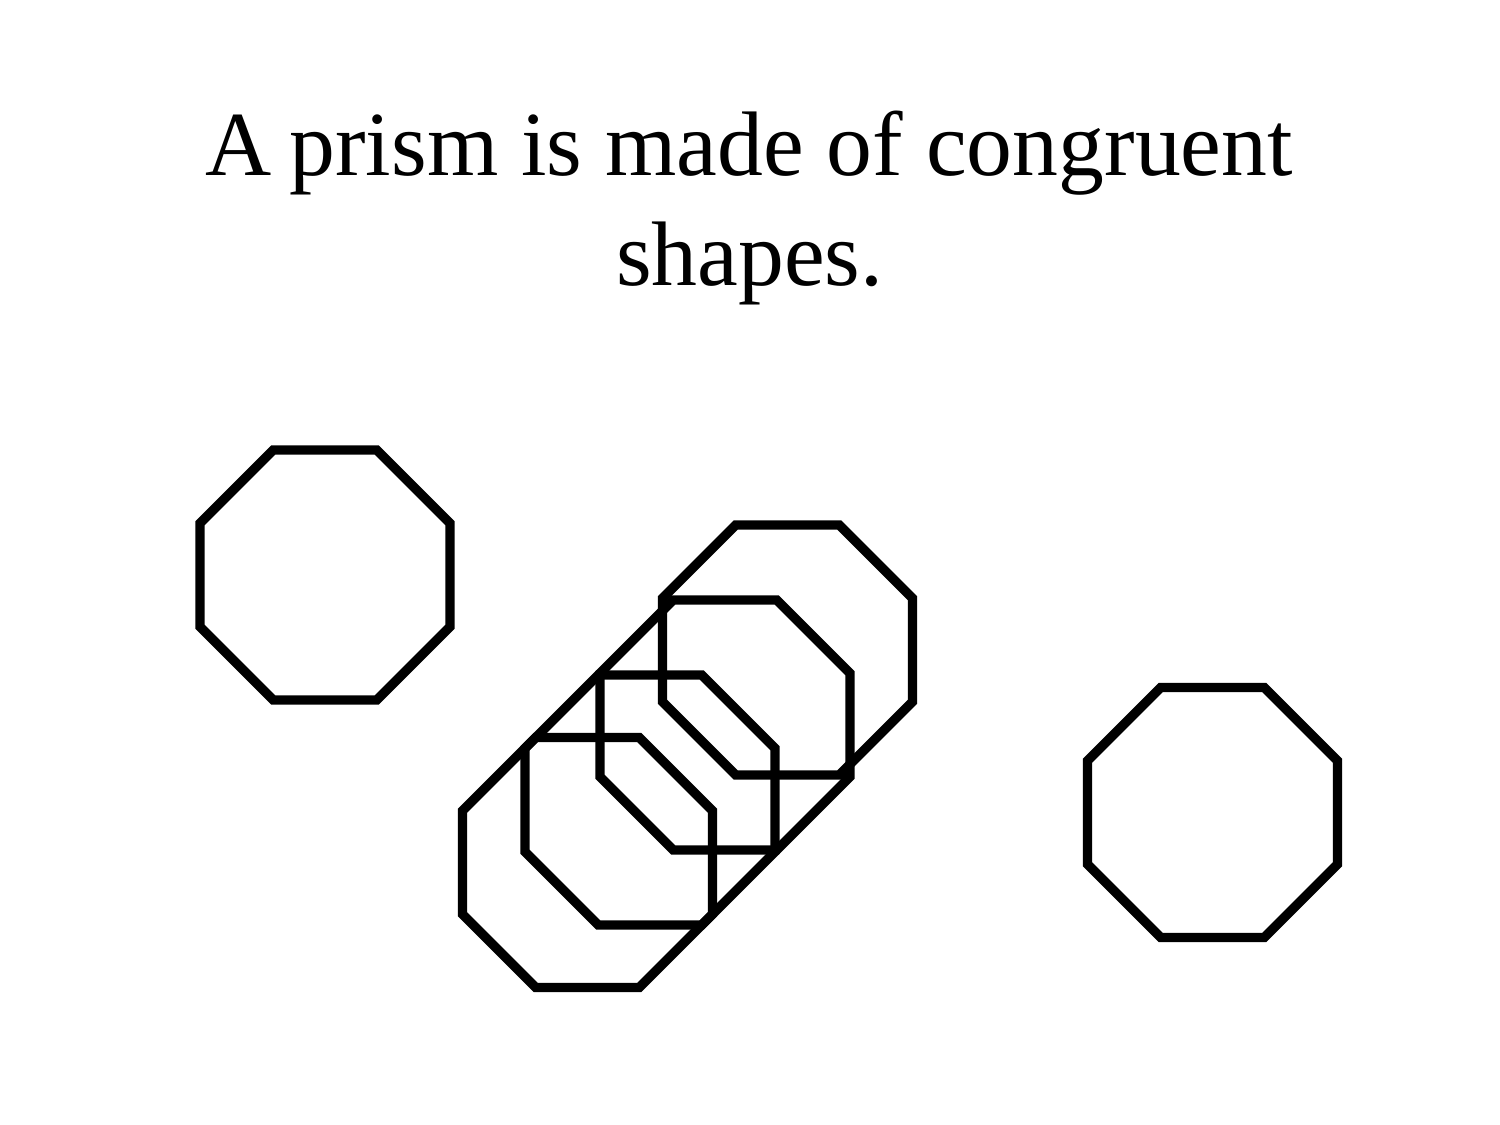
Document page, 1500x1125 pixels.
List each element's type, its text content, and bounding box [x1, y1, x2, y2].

title A prism is made of congruent shapes. [112, 99, 1388, 288]
text_box [713, 850, 775, 914]
text_box [600, 600, 850, 850]
text_box [462, 737, 713, 988]
text_box [662, 525, 913, 765]
text_box [200, 450, 451, 700]
text_box [536, 675, 600, 737]
text_box [1087, 687, 1338, 938]
